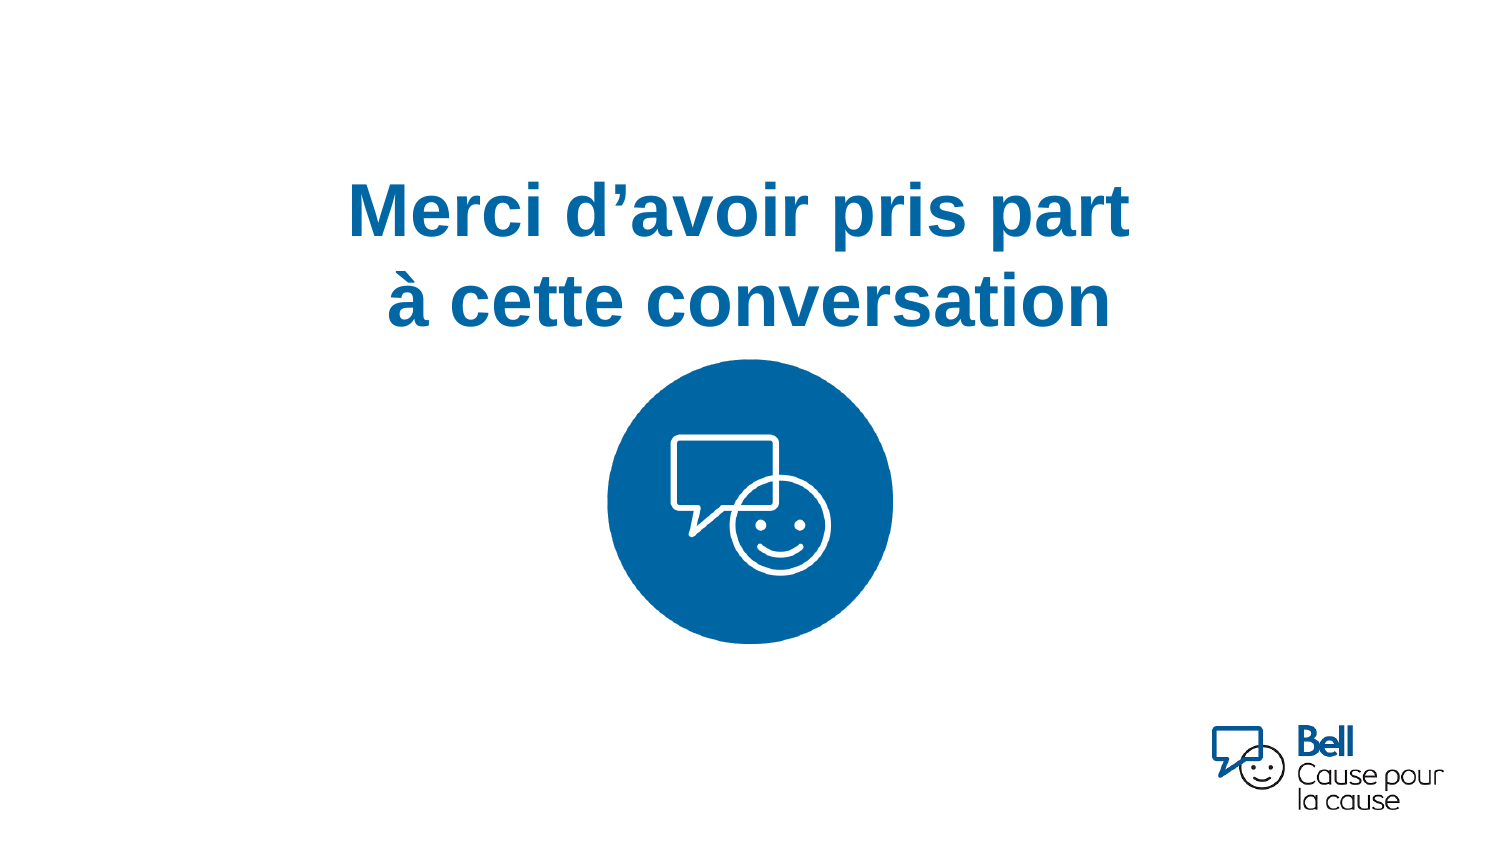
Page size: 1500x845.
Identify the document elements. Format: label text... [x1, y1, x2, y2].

picture [606, 358, 894, 645]
picture [1212, 725, 1444, 810]
title Merci d’avoir pris part à cette conversation [112, 157, 1388, 339]
